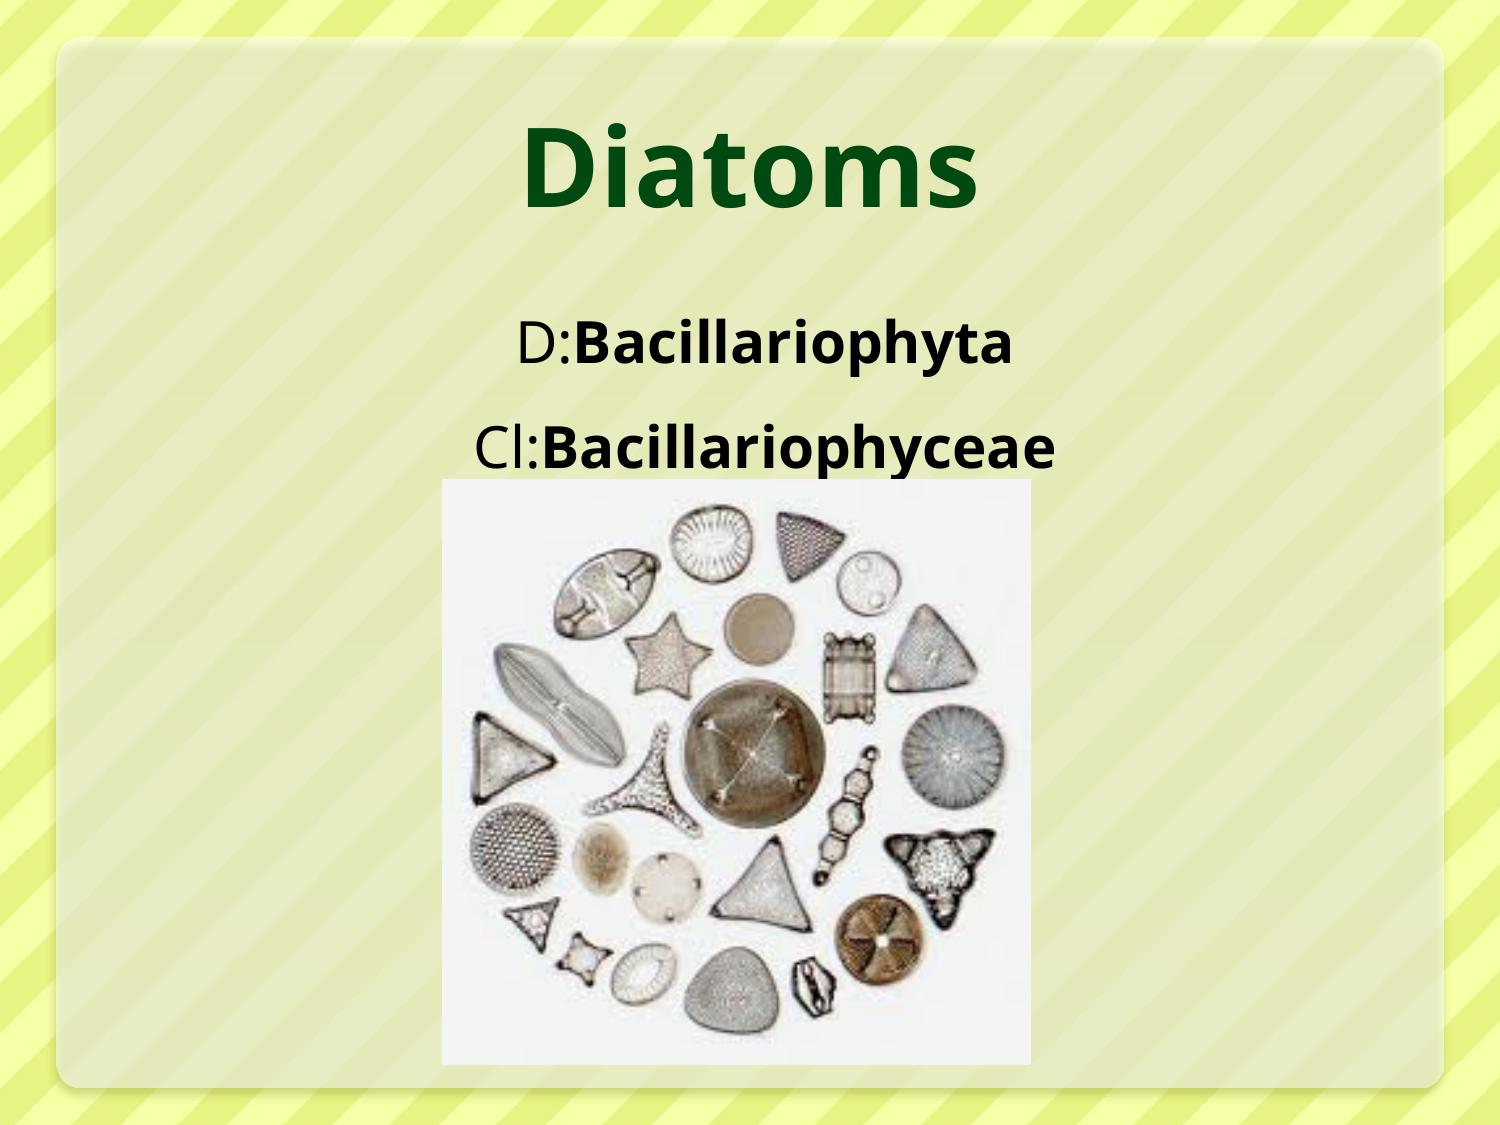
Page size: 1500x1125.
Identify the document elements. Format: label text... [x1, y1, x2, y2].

title Diatoms [75, 50, 1425, 238]
picture [442, 479, 1031, 1066]
list D:Bacillariophyta Cl:Bacillariophyceae [75, 262, 1425, 1005]
